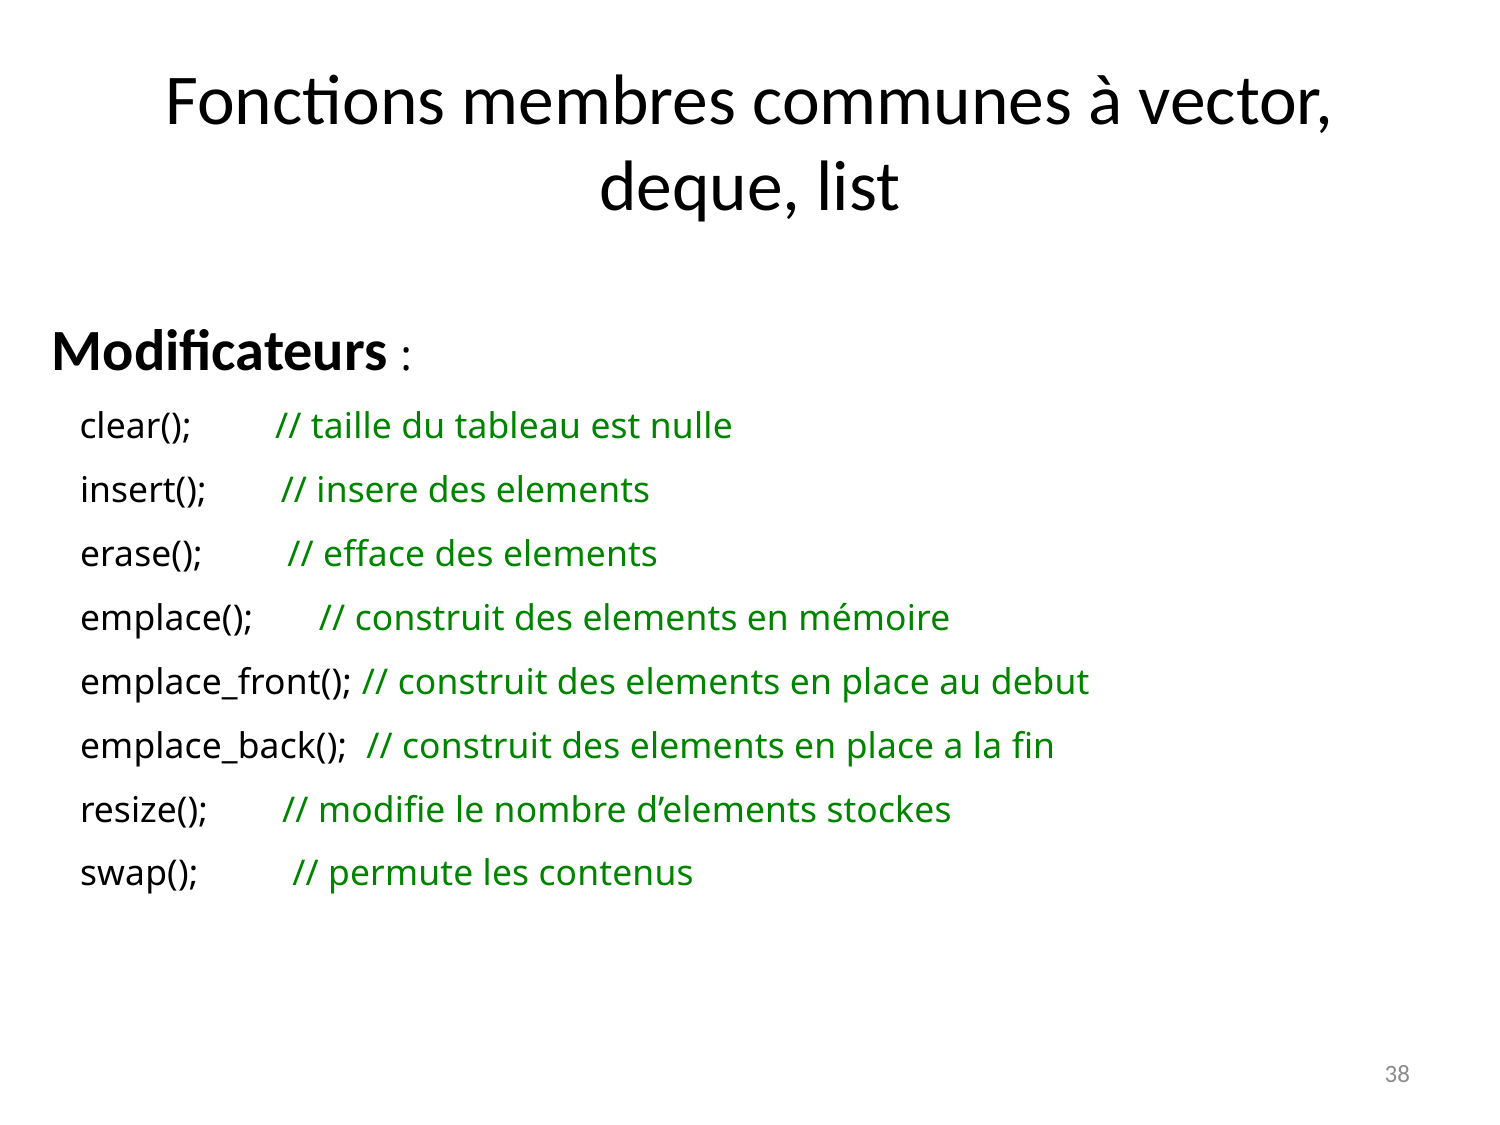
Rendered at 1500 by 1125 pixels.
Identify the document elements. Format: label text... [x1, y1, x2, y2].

title Fonctions membres communes à vector, deque, list [75, 45, 1425, 219]
slide_number 38 [1074, 1042, 1425, 1103]
list Modificateurs : clear(); // taille du tableau est nulle insert(); // insere des elements erase(); // efface des elements emplace(); // construit des elements en mémoire emplace_front(); // construit des elements en place au debut emplace_back(); // construit des elements en place a la fin resize(); // modifie le nombre d’elements stockes swap(); // permute les contenus [17, 219, 1459, 1071]
